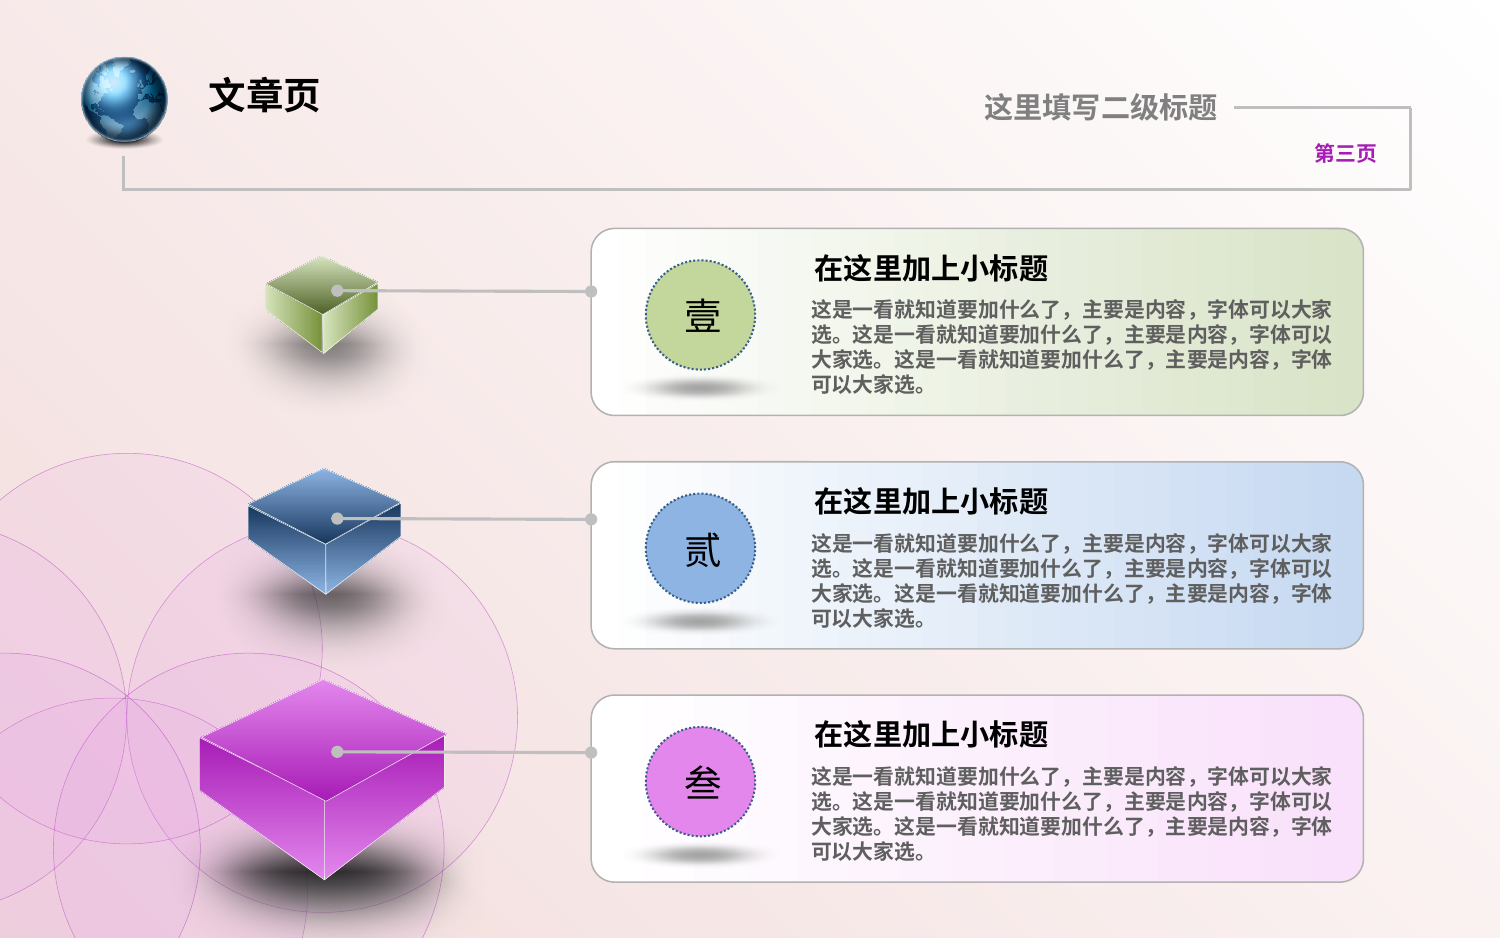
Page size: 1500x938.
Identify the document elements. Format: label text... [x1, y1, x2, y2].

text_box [590, 694, 1364, 883]
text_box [0, 452, 518, 938]
text_box 文章页 [194, 64, 337, 124]
text_box 这里填写二级标题 [969, 82, 1234, 132]
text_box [590, 461, 1364, 649]
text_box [590, 228, 1364, 416]
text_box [137, 468, 512, 677]
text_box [151, 255, 493, 428]
text_box 第三页 [1300, 132, 1393, 173]
picture [77, 55, 173, 150]
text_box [106, 679, 538, 938]
